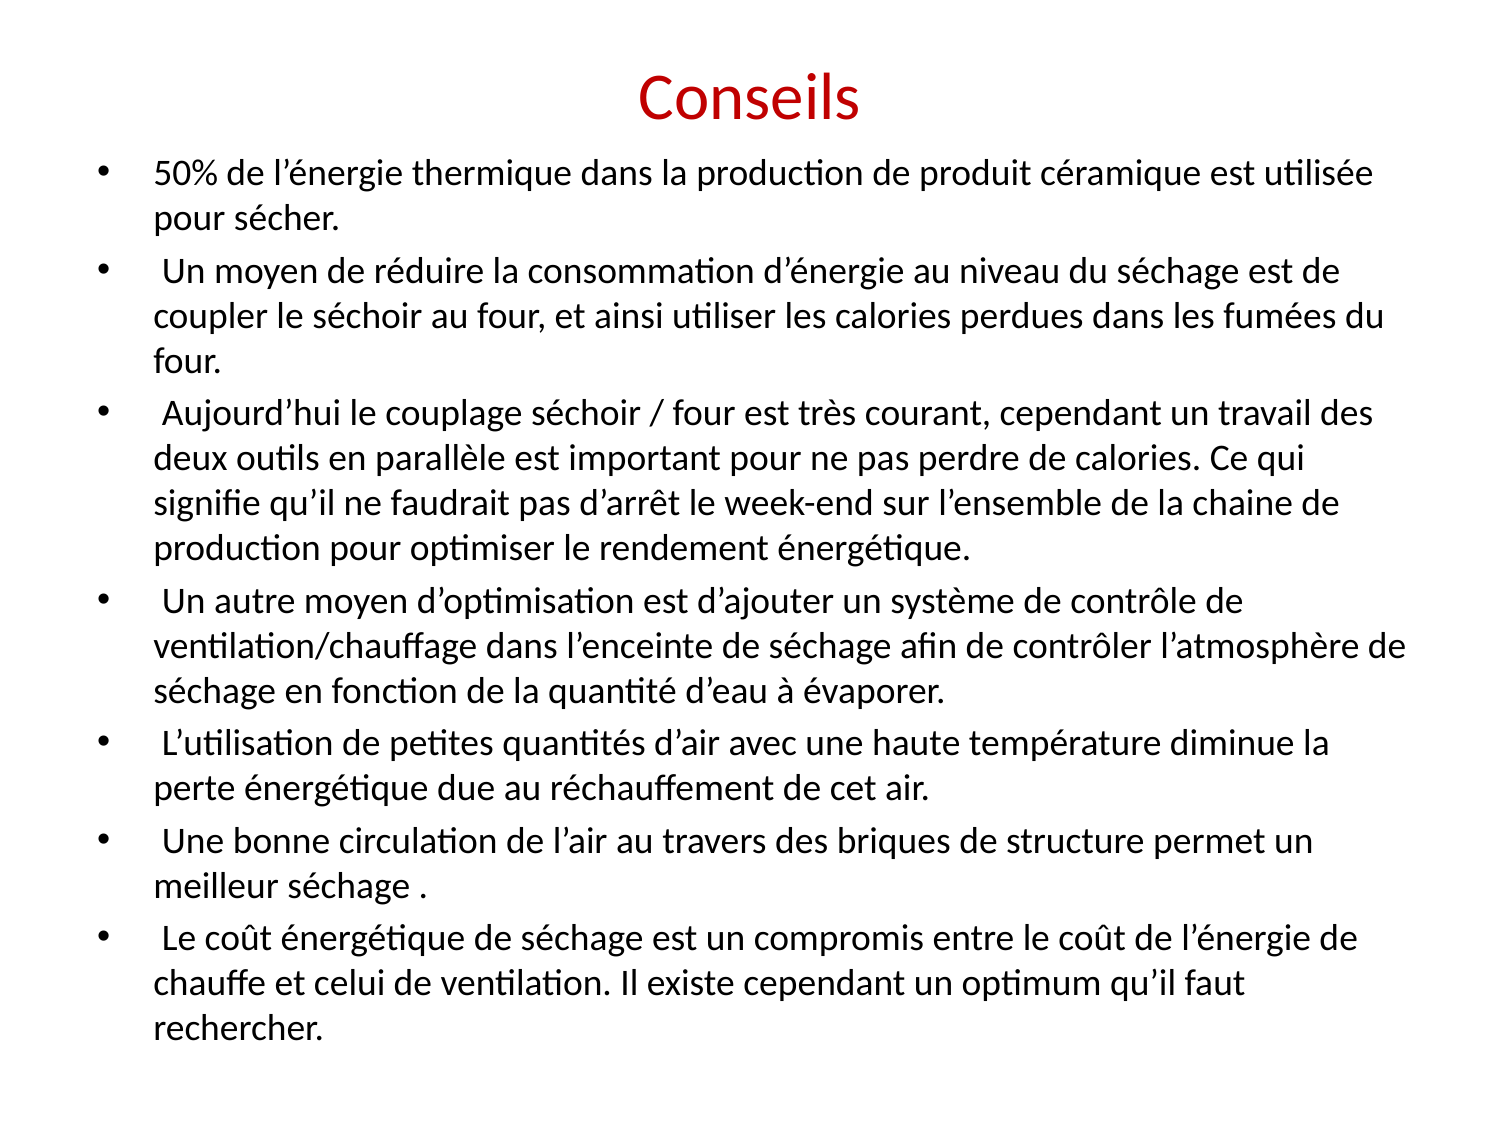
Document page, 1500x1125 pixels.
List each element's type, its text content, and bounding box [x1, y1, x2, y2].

list 50% de l’énergie thermique dans la production de produit céramique est utilisée pour sécher. Un moyen de réduire la consommation d’énergie au niveau du séchage est de coupler le séchoir au four, et ainsi utiliser les calories perdues dans les fumées du four. Aujourd’hui le couplage séchoir / four est très courant, cependant un travail des deux outils en parallèle est important pour ne pas perdre de calories. Ce qui signifie qu’il ne faudrait pas d’arrêt le week-end sur l’ensemble de la chaine de production pour optimiser le rendement énergétique. Un autre moyen d’optimisation est d’ajouter un système de contrôle de ventilation/chauffage dans l’enceinte de séchage afin de contrôler l’atmosphère de séchage en fonction de la quantité d’eau à évaporer. L’utilisation de petites quantités d’air avec une haute température diminue la perte énergétique due au réchauffement de cet air. Une bonne circulation de l’air au travers des briques de structure permet un meilleur séchage . Le coût énergétique de séchage est un compromis entre le coût de l’énergie de chauffe et celui de ventilation. Il existe cependant un optimum qu’il faut rechercher. [82, 140, 1432, 997]
title Conseils [75, 45, 1425, 141]
